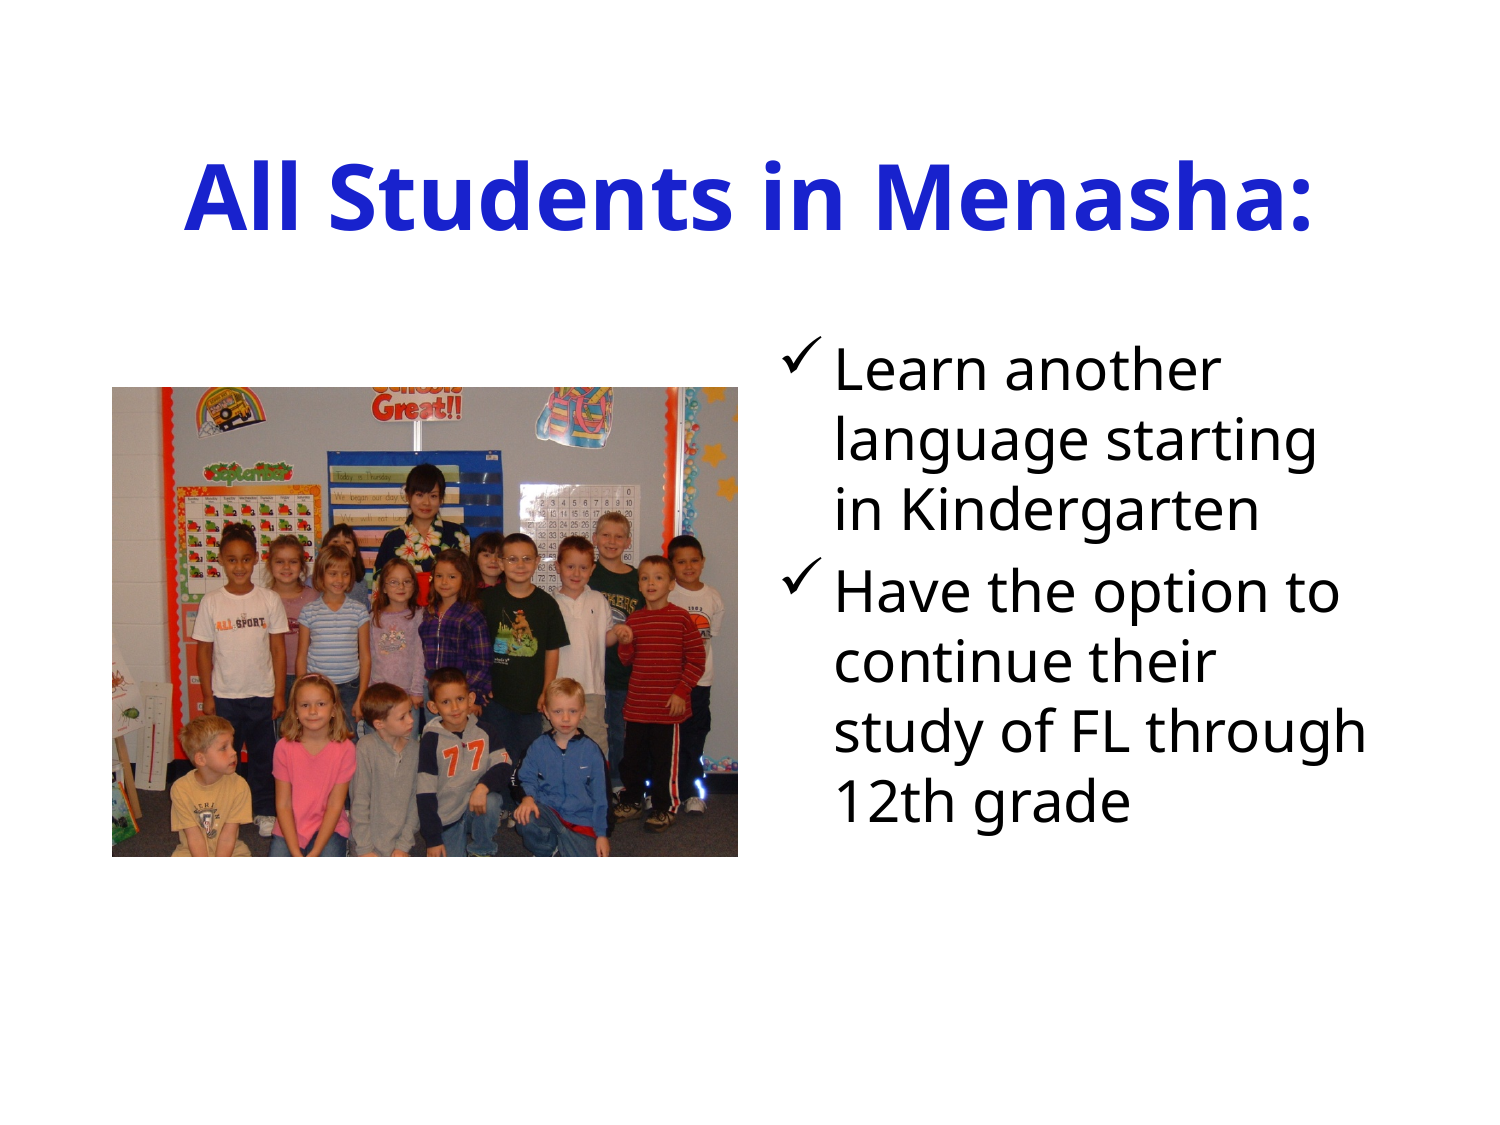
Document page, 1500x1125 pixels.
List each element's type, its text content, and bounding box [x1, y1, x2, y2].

list Learn another language starting in Kindergarten Have the option to continue their study of FL through 12th grade [762, 324, 1388, 1001]
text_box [112, 387, 738, 857]
title All Students in Menasha: [112, 99, 1388, 288]
